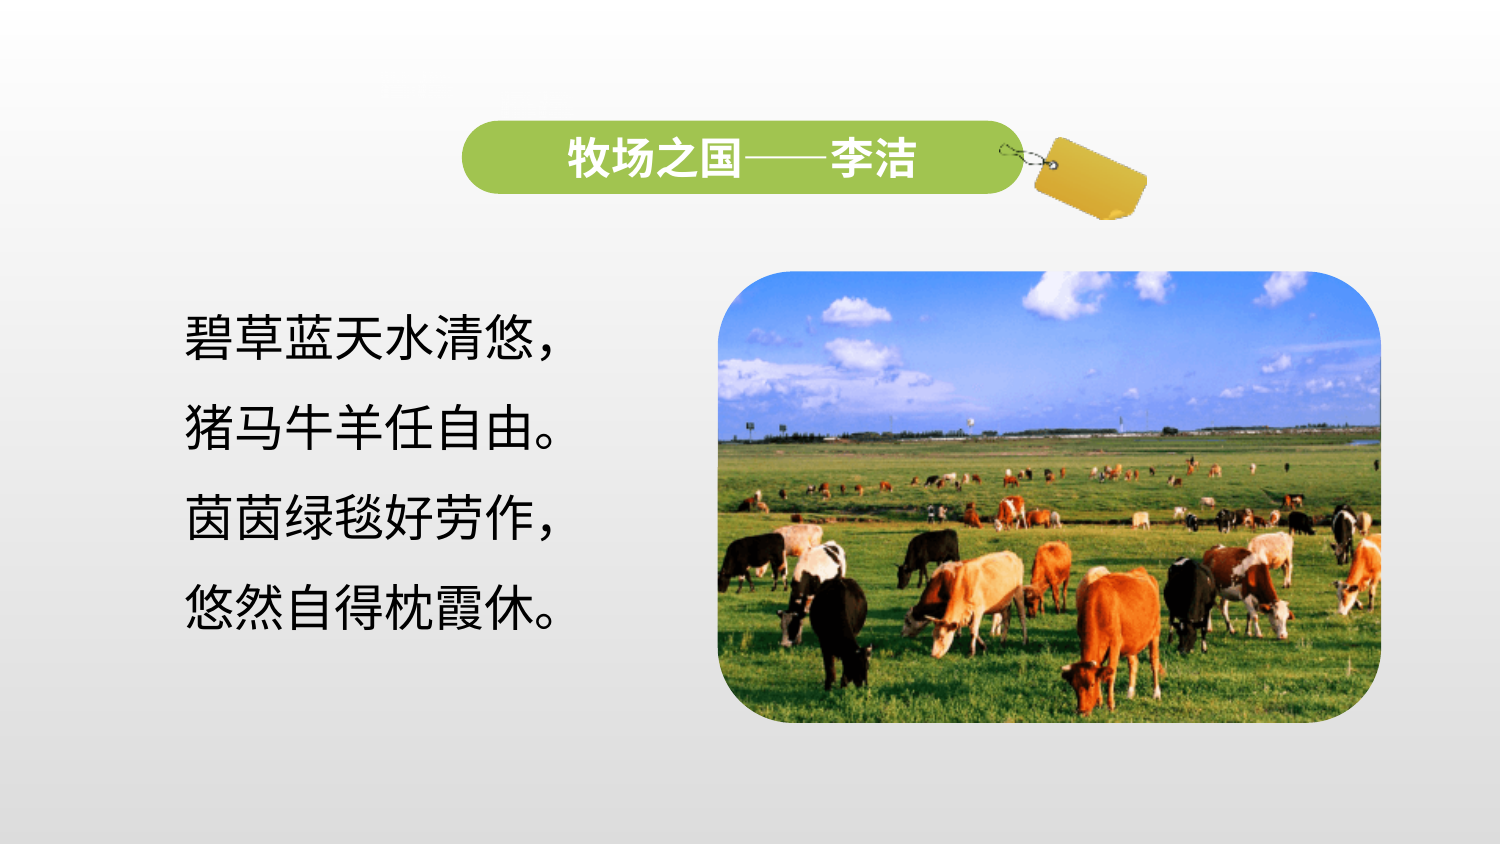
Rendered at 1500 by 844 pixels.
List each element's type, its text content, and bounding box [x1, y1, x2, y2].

text_box 牧场之国——李洁 [460, 119, 1019, 195]
text_box 碧草蓝天水清悠， 猪马牛羊任自由。 茵茵绿毯好劳作， 悠然自得枕霞休。 [48, 120, 881, 642]
picture [999, 137, 1147, 220]
picture [717, 271, 1382, 723]
